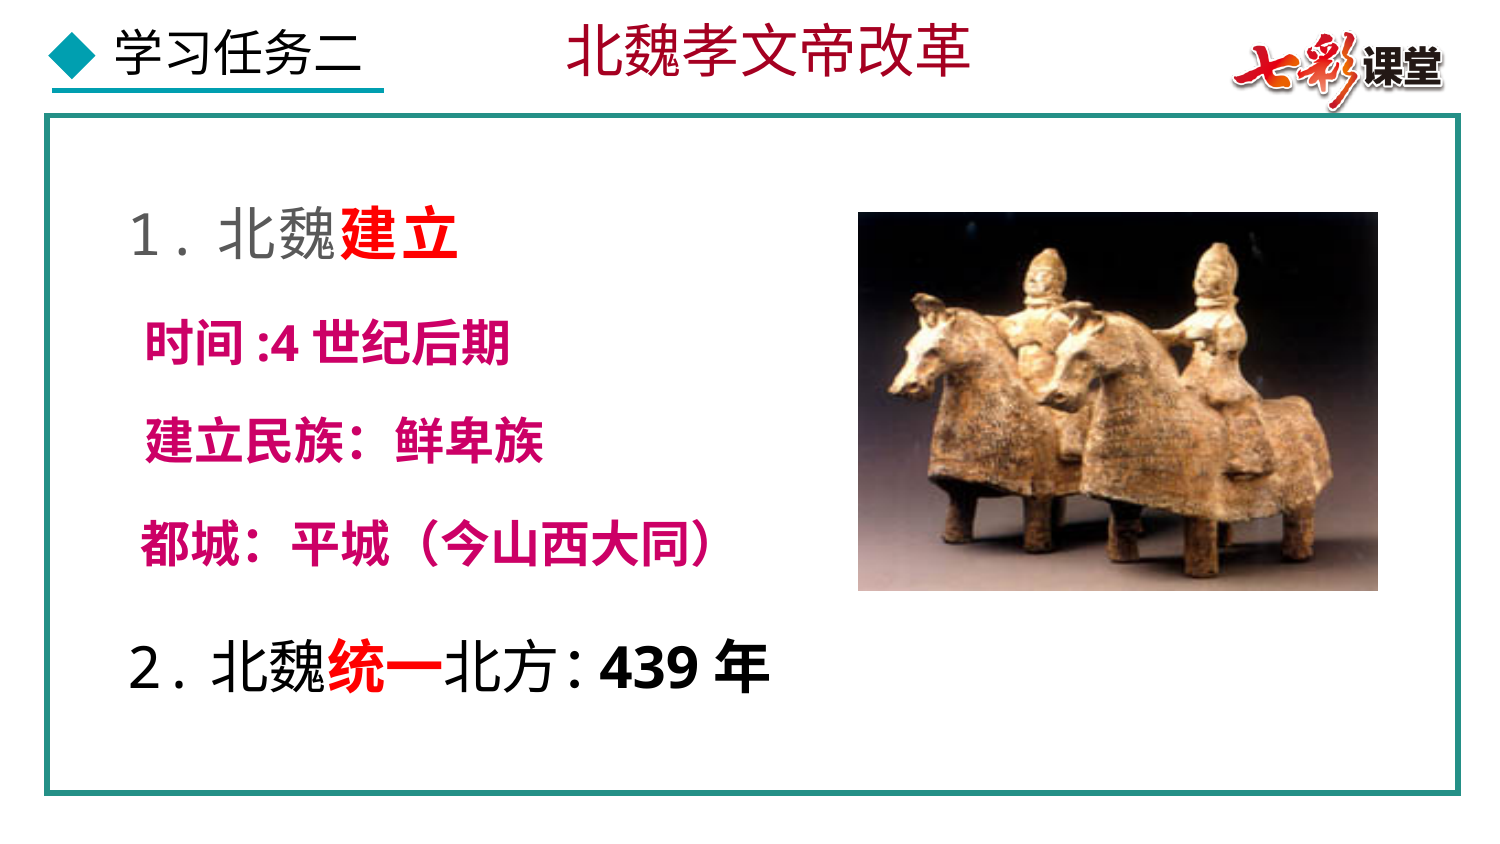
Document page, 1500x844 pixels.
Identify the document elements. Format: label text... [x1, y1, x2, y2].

list 1.北魏建立 [112, 161, 547, 292]
text_box 都城：平城（今山西大同） [102, 505, 858, 581]
picture [1228, 26, 1449, 113]
text_box 2.北魏统一北方： [111, 623, 733, 708]
text_box 时间:4世纪后期 [129, 304, 663, 379]
text_box 439年 [733, 623, 853, 708]
picture [858, 212, 1378, 592]
text_box 北魏孝文帝改革 [550, 0, 1011, 102]
text_box 建立民族：鲜卑族 [129, 401, 817, 477]
